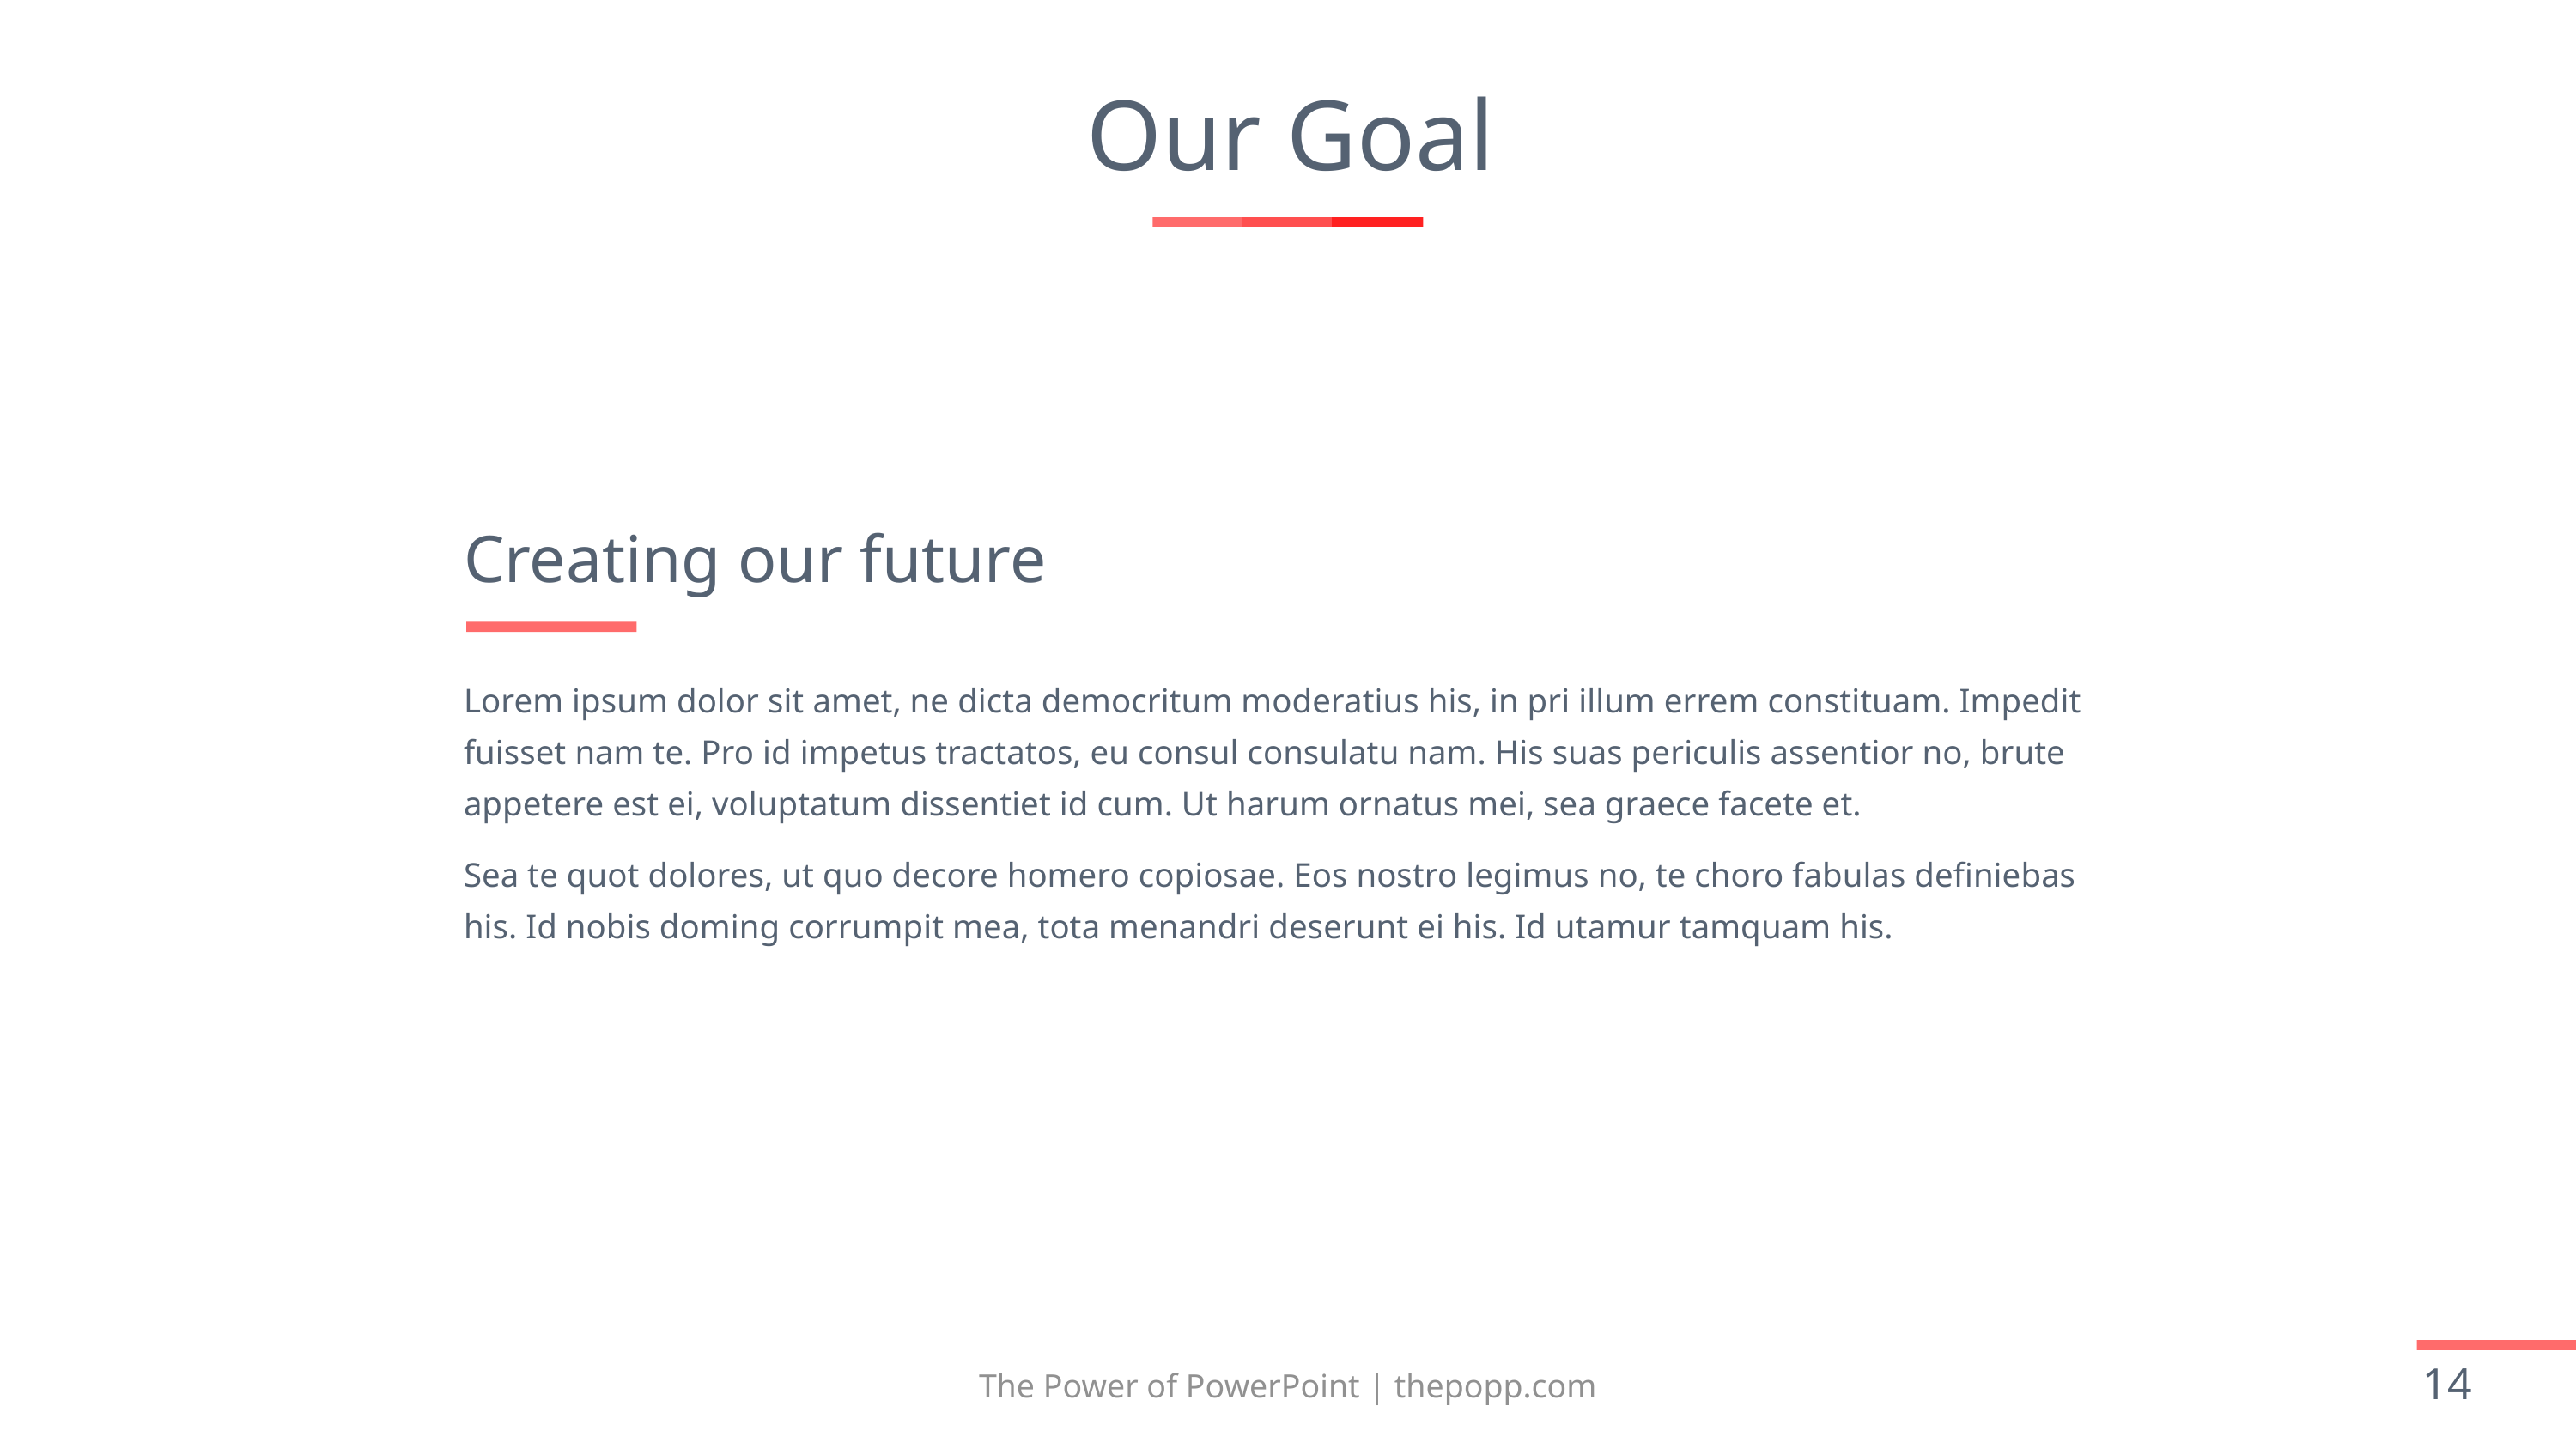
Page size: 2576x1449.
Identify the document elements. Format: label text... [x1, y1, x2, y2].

title Our Goal [69, 49, 2512, 230]
footer The Power of PowerPoint | thepopp.com [853, 1349, 1723, 1427]
list Lorem ipsum dolor sit amet, ne dicta democritum moderatius his, in pri illum errem constituam. Impedit fuisset nam te. Pro id impetus tractatos, eu consul consulatu nam. His suas periculis assentior no, brute appetere est ei, voluptatum dissentiet id cum. Ut harum ornatus mei, sea graece facete et. Sea te quot dolores, ut quo decore homero copiosae. Eos nostro legimus no, te choro fabulas definiebas his. Id nobis doming corrumpit mea, tota menandri deserunt ei his. Id utamur tamquam his. [451, 661, 2125, 995]
list Creating our future [451, 504, 2125, 609]
slide_number 14 [2409, 1351, 2576, 1421]
